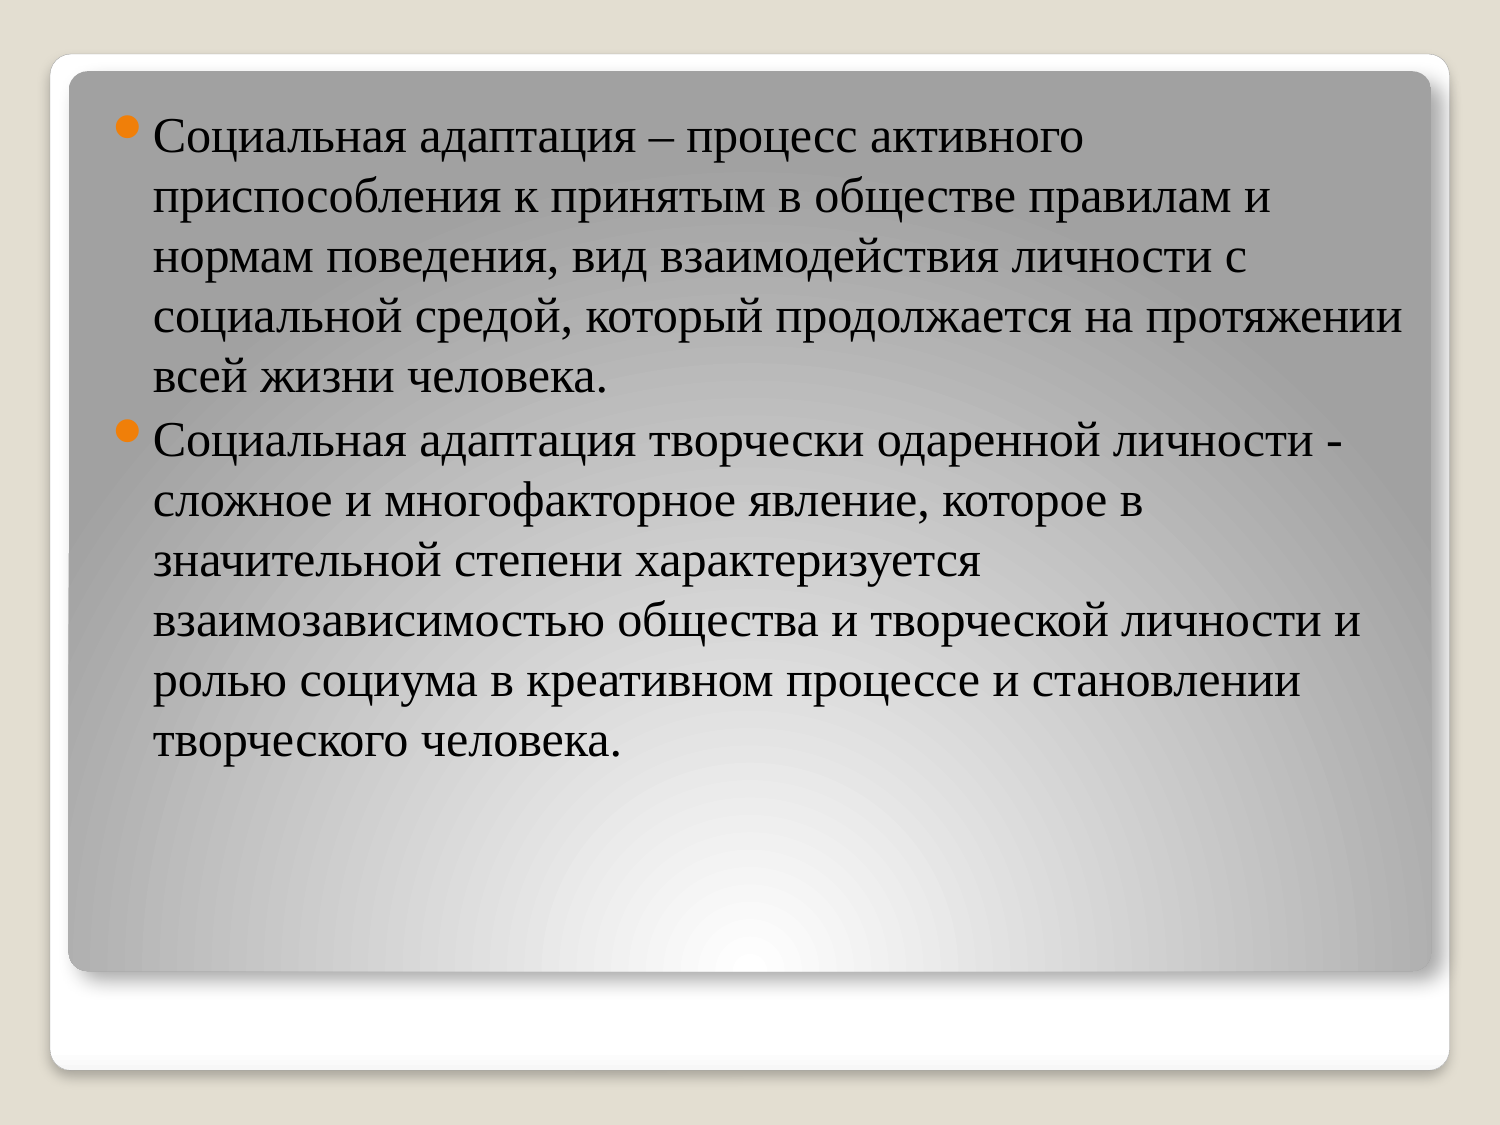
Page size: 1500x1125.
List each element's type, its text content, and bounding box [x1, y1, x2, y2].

list Социальная адаптация – процесс активного приспособления к принятым в обществе правилам и нормам поведения, вид взаимодействия личности с социальной средой, который продолжается на протяжении всей жизни человека. Социальная адаптация творчески одаренной личности - сложное и многофакторное явление, которое в значительной степени характеризуется взаимозависимостью общества и творческой личности и ролью социума в креативном процессе и становлении творческого человека. [82, 86, 1425, 774]
